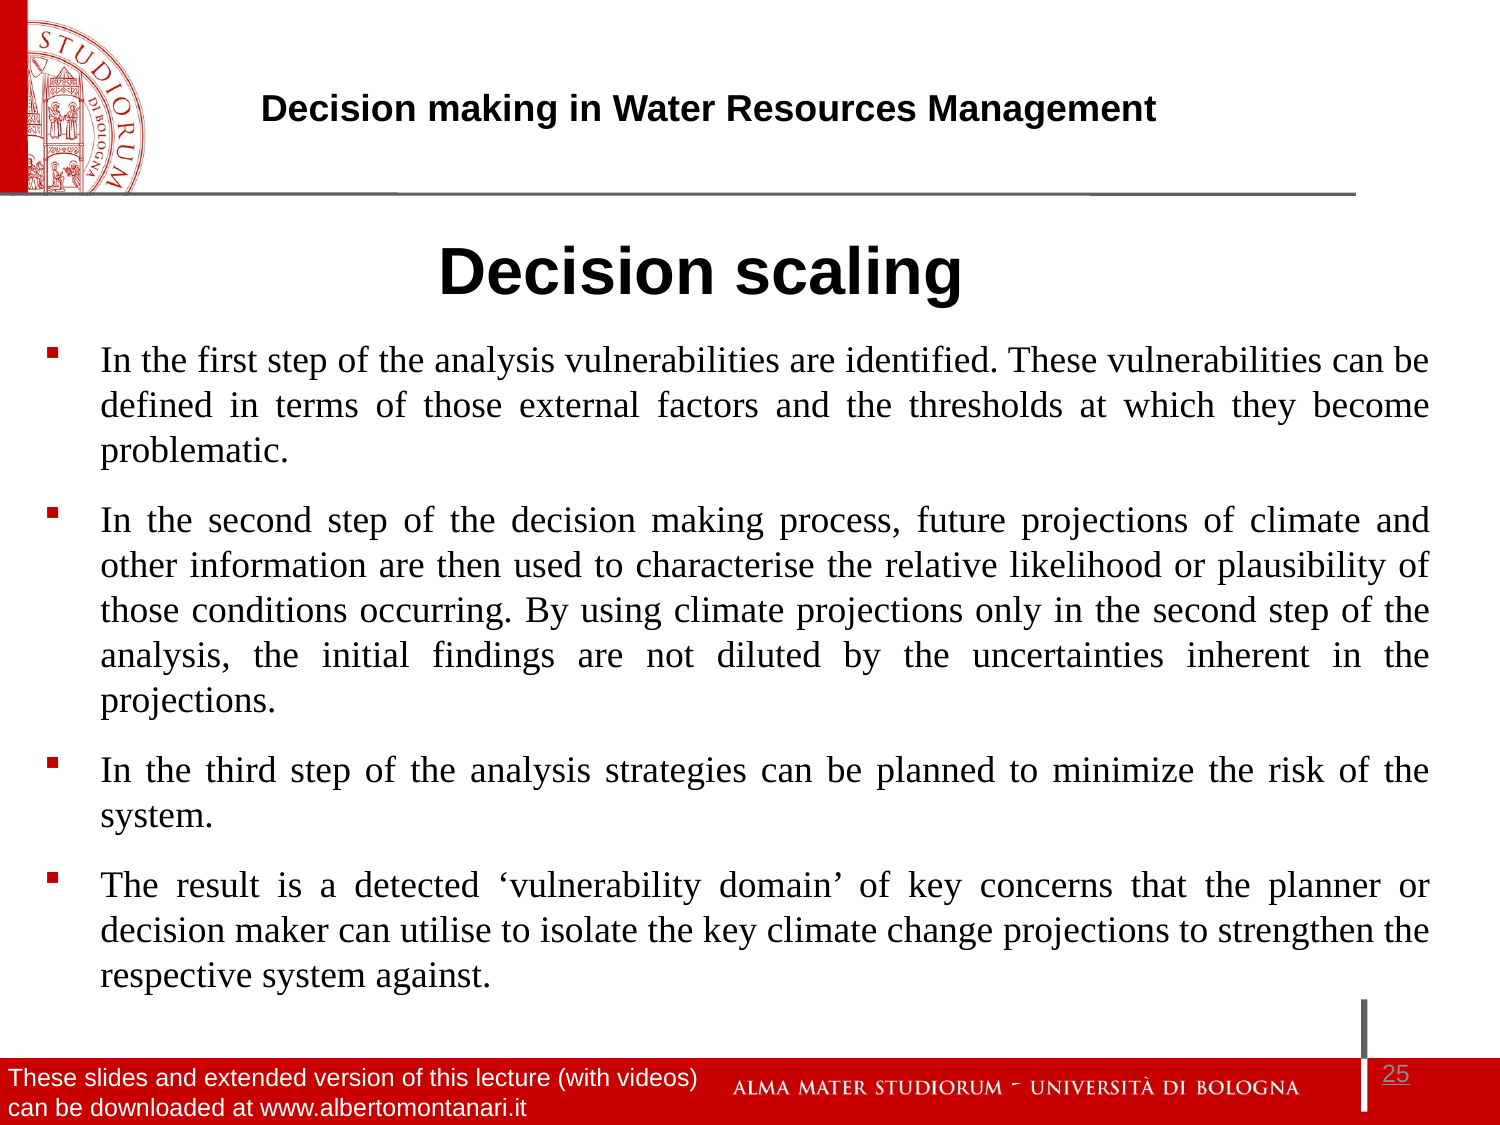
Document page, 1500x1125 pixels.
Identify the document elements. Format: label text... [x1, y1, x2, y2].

picture [0, 1058, 1500, 1125]
text_box Decision scaling [105, 220, 1298, 316]
slide_number 25 [1074, 1042, 1425, 1103]
picture [28, 16, 151, 192]
list In the first step of the analysis vulnerabilities are identified. These vulnerabilities can be defined in terms of those external factors and the thresholds at which they become problematic. In the second step of the decision making process, future projections of climate and other information are then used to characterise the relative likelihood or plausibility of those conditions occurring. By using climate projections only in the second step of the analysis, the initial findings are not diluted by the uncertainties inherent in the projections. In the third step of the analysis strategies can be planned to minimize the risk of the system. The result is a detected ‘vulnerability domain’ of key concerns that the planner or decision maker can utilise to isolate the key climate change projections to strengthen the respective system against. [29, 328, 1447, 1003]
